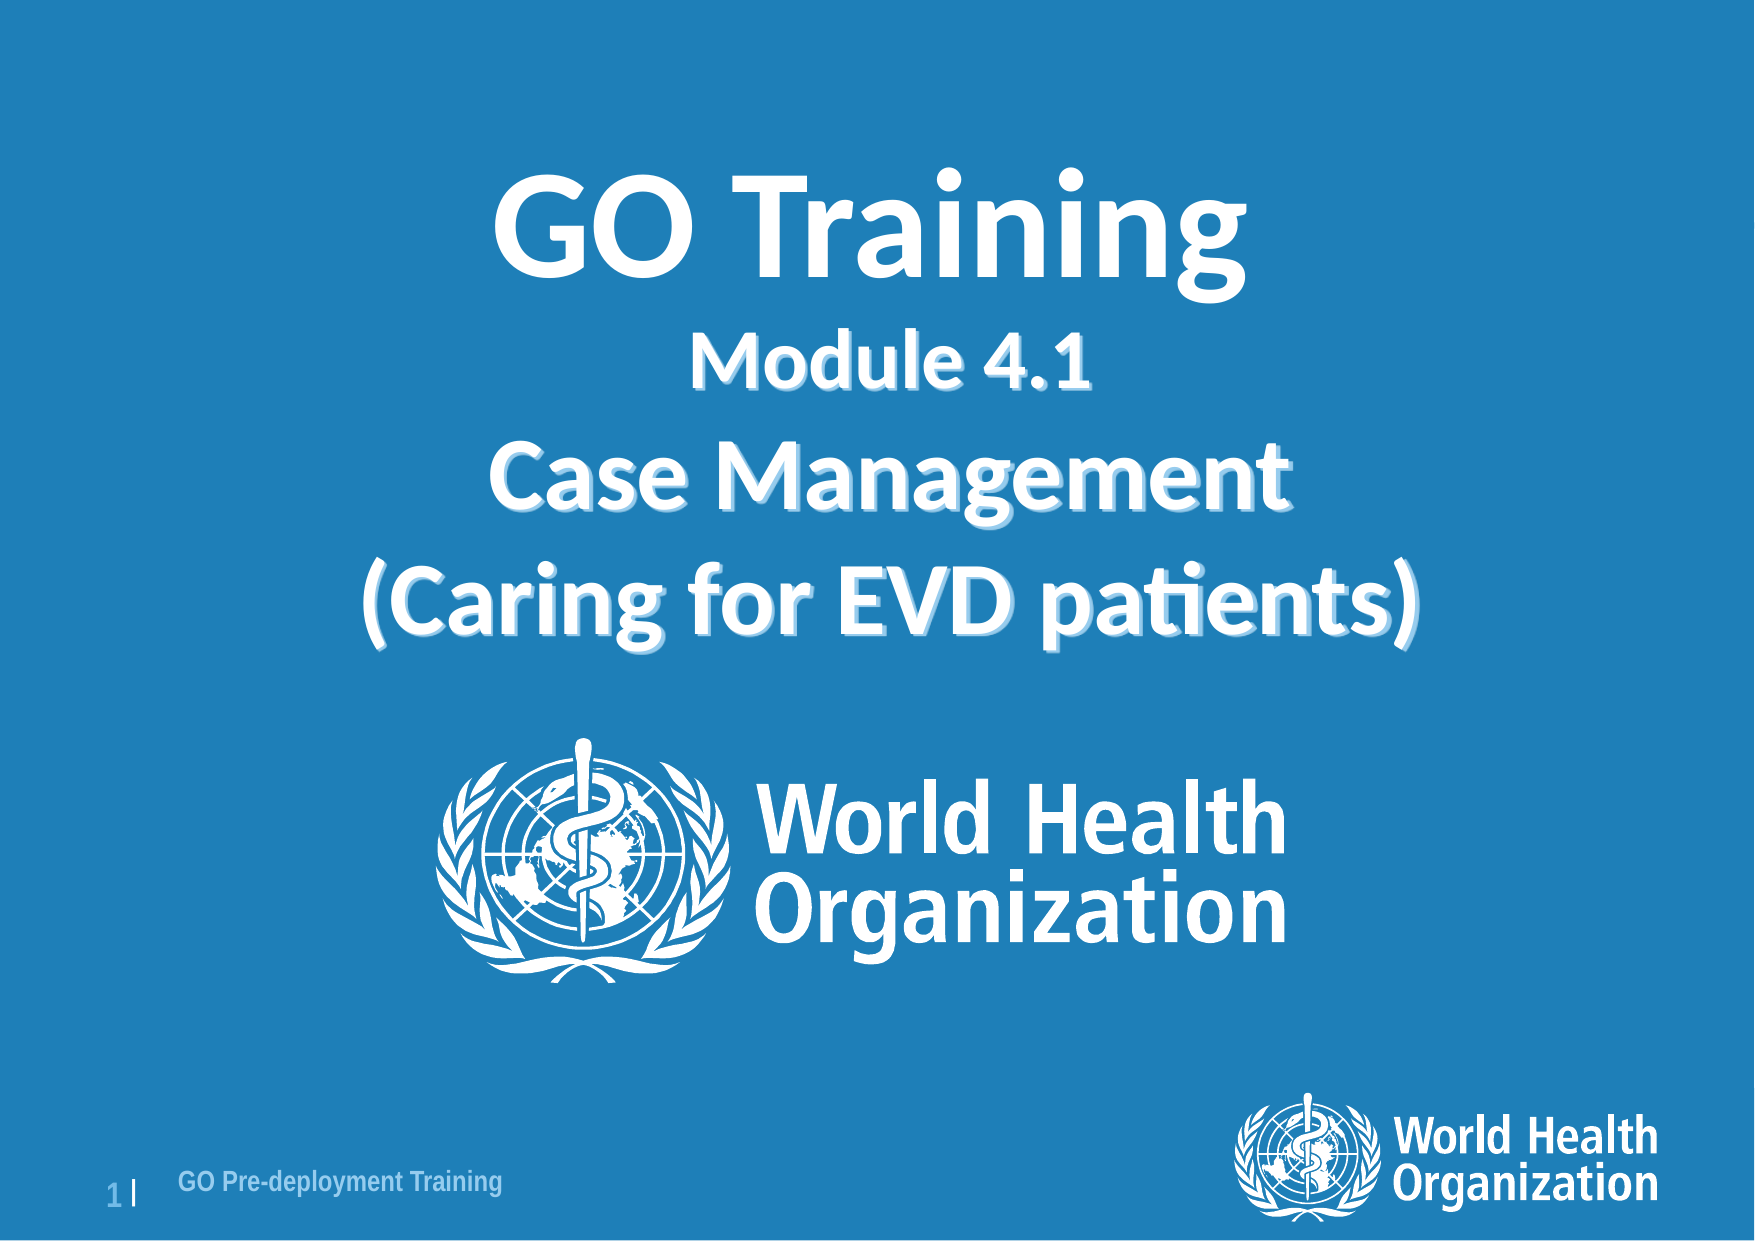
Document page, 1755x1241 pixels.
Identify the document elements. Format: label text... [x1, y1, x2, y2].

title Module 4.1 Case Management (Caring for EVD patients) [144, 515, 1636, 782]
text_box GO Training [283, 112, 1458, 317]
